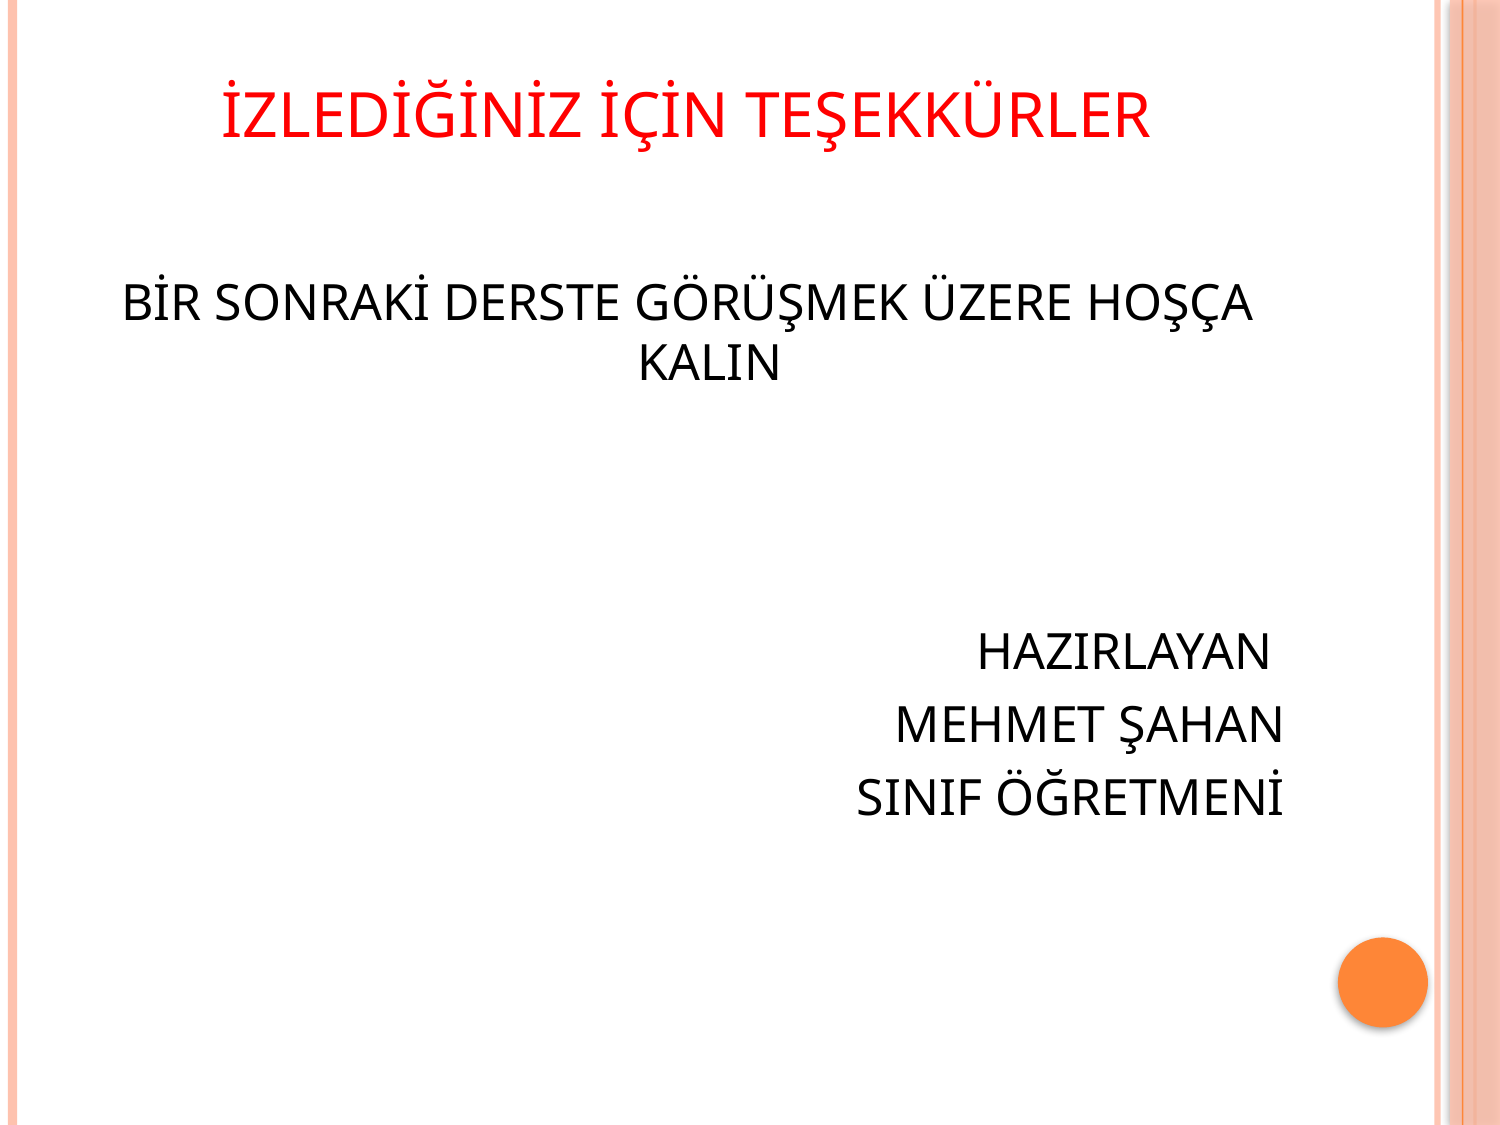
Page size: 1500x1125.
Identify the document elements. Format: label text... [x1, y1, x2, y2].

list BİR SONRAKİ DERSTE GÖRÜŞMEK ÜZERE HOŞÇA KALIN HAZIRLAYAN MEHMET ŞAHAN SINIF ÖĞRETMENİ [75, 262, 1300, 1062]
title İZLEDİĞİNİZ İÇİN TEŞEKKÜRLER [75, 45, 1300, 233]
